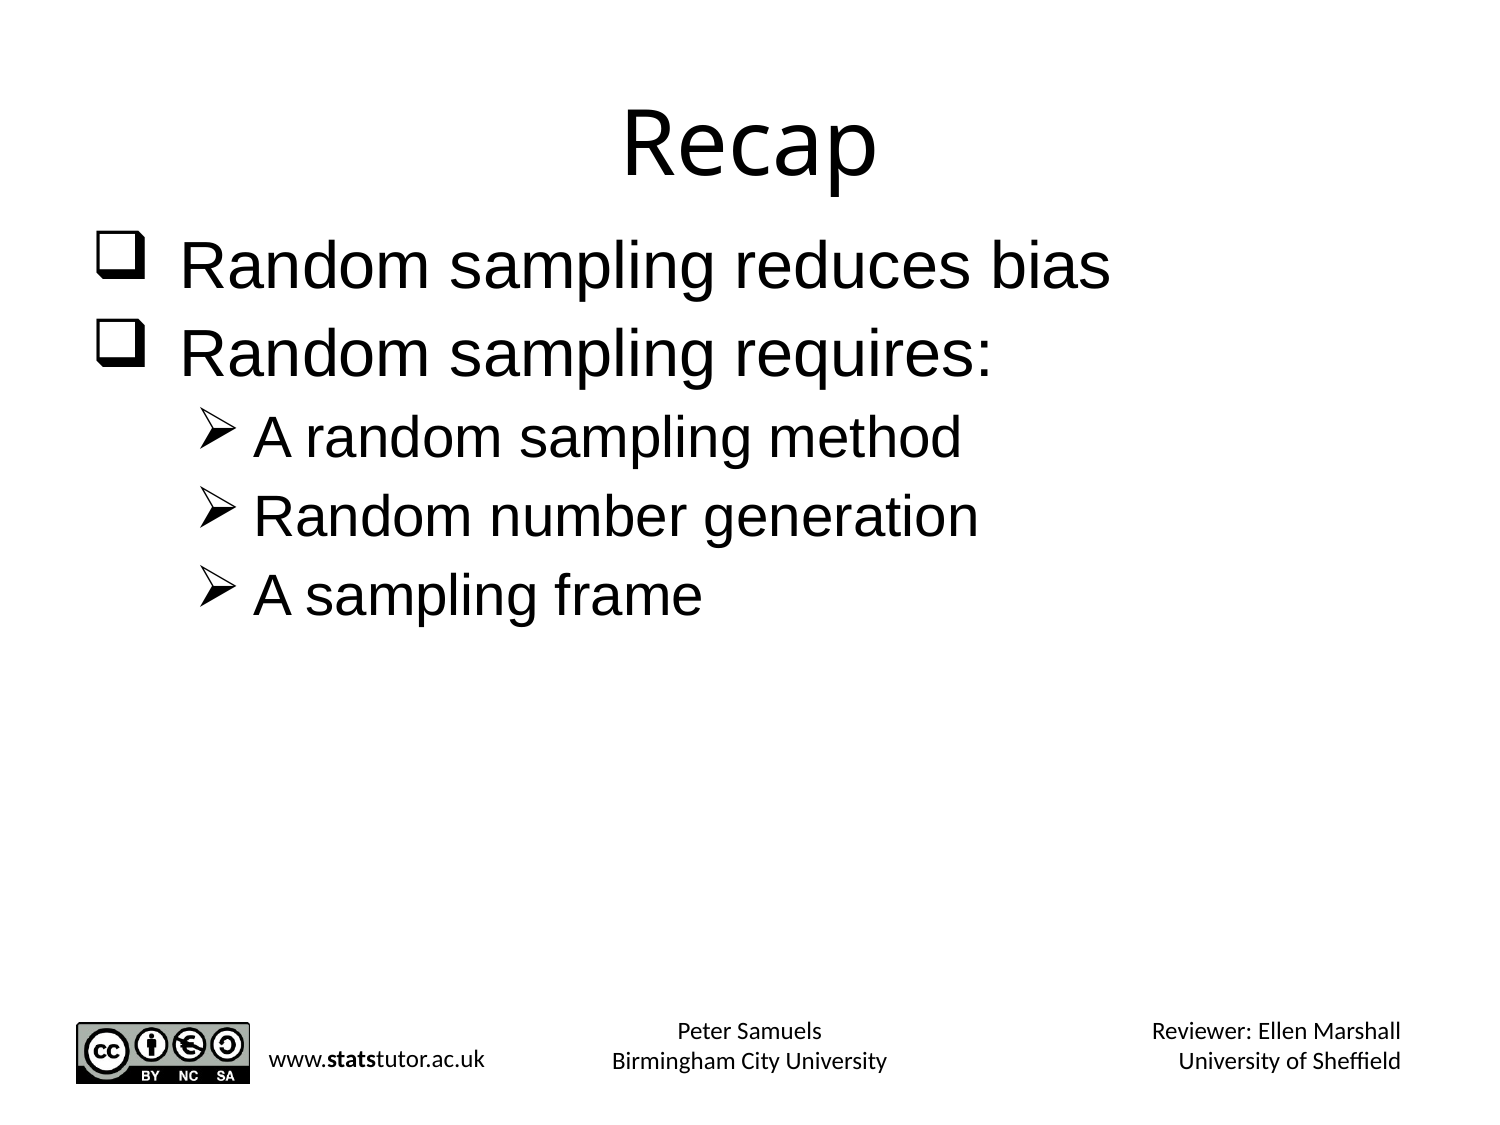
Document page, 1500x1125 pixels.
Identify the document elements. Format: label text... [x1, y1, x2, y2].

text_box www.statstutor.ac.uk [254, 1035, 550, 1080]
title Recap [75, 45, 1425, 233]
picture [76, 1022, 251, 1084]
list Random sampling reduces bias Random sampling requires: A random sampling method Random number generation A sampling frame [76, 219, 1427, 963]
text_box Peter Samuels Birmingham City University [549, 1007, 951, 1083]
text_box Reviewer: Ellen Marshall University of Sheffield [1038, 1007, 1417, 1083]
